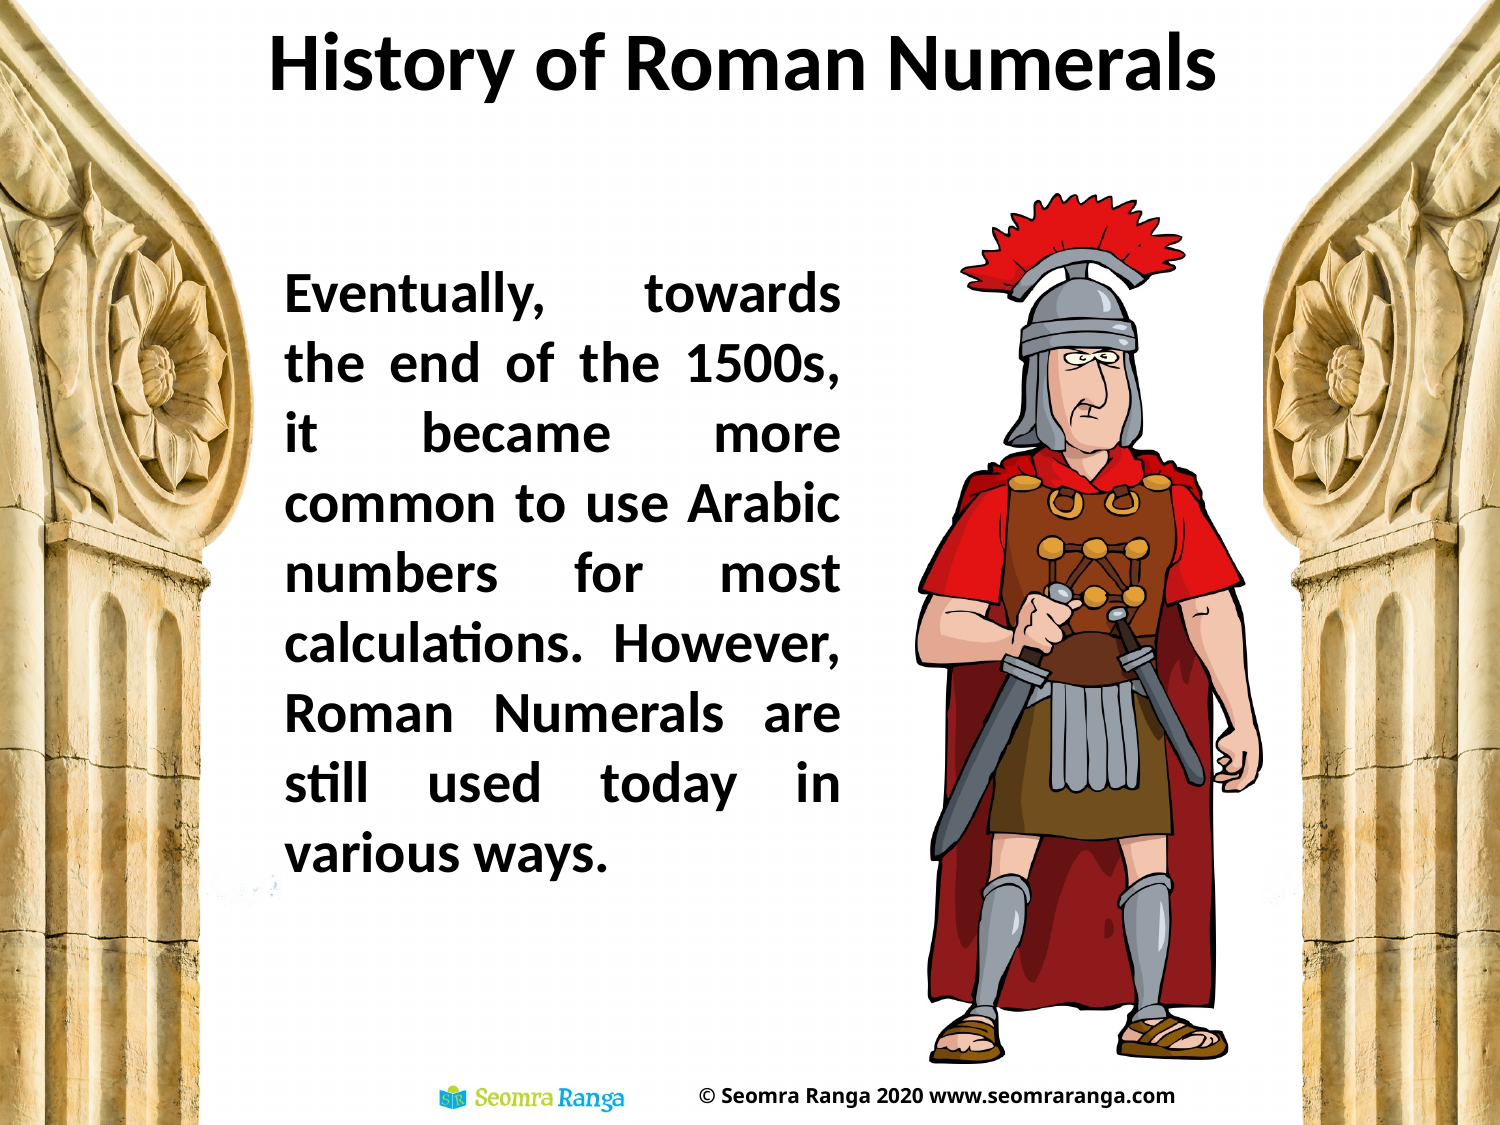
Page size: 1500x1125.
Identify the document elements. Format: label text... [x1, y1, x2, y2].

text_box Eventually, towards the end of the 1500s, it became more common to use Arabic numbers for most calculations. However, Roman Numerals are still used today in various ways. [269, 246, 857, 892]
text_box History of Roman Numerals [171, 0, 1317, 115]
picture [0, 0, 1500, 1125]
text_box © Seomra Ranga 2020 www.seomraranga.com [659, 1074, 1215, 1115]
